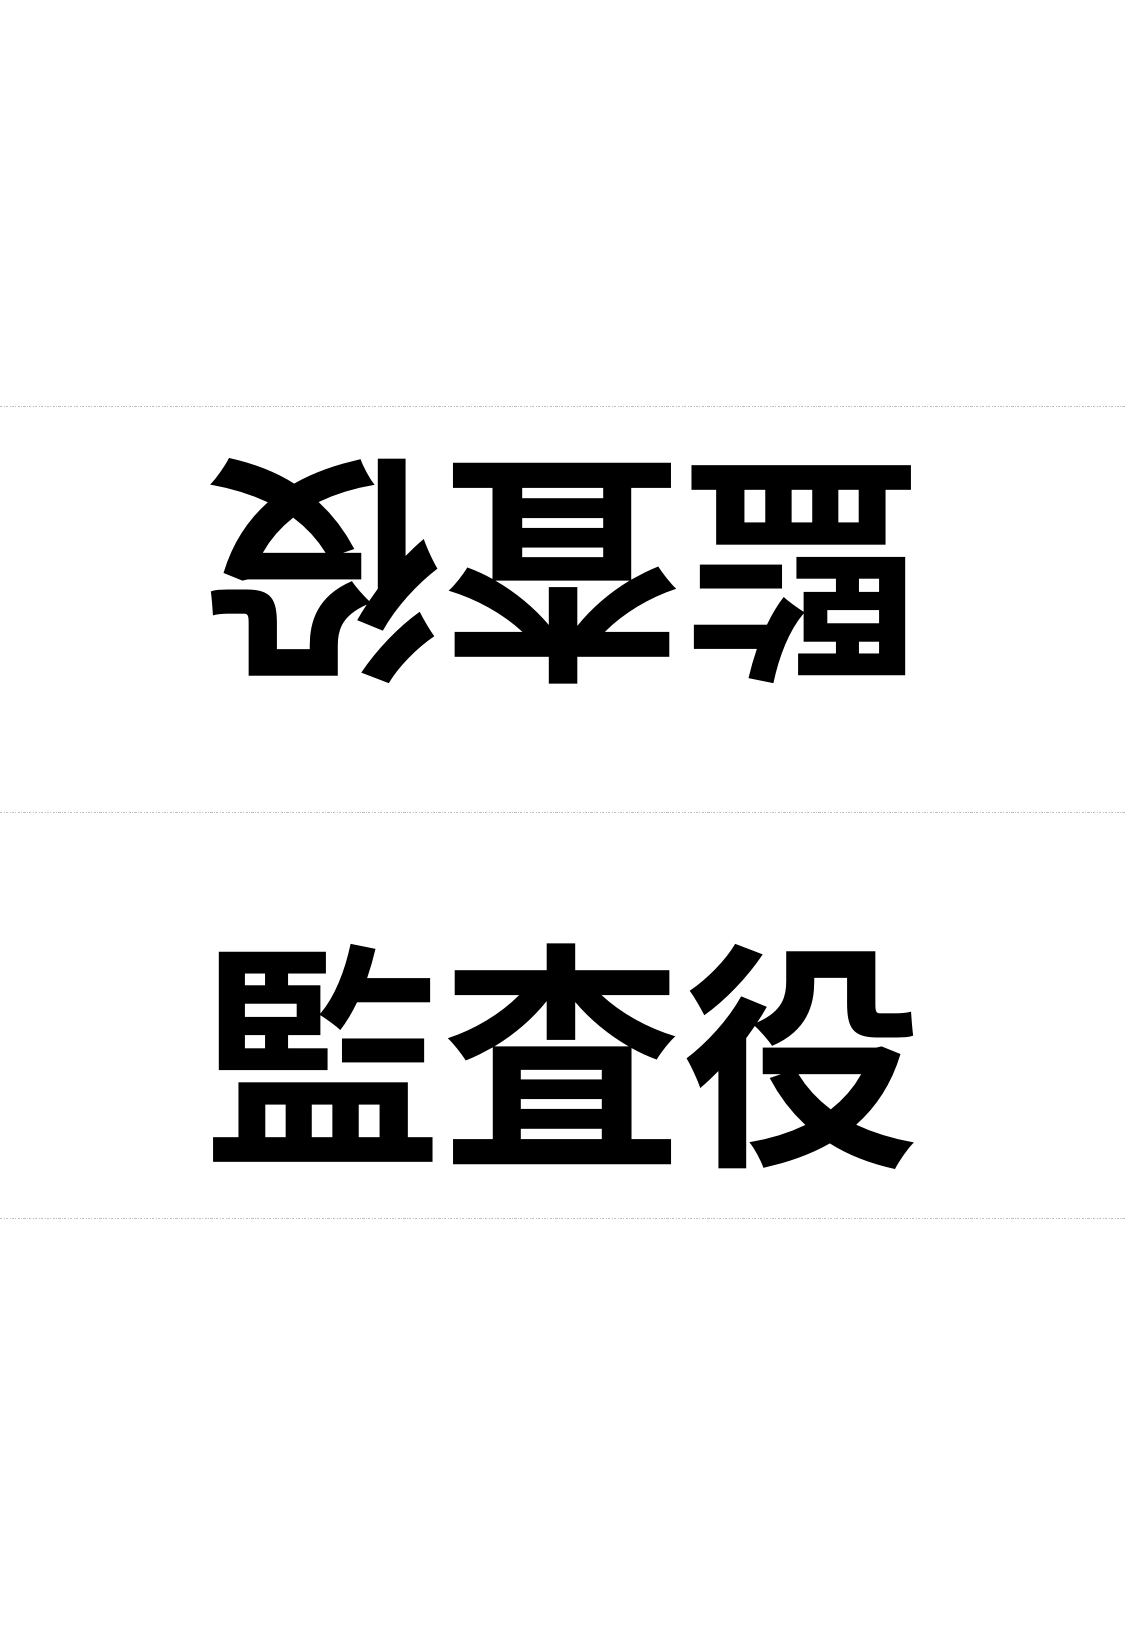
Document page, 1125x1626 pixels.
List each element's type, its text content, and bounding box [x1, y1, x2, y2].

text_box 監査役 [188, 425, 937, 728]
text_box 監査役 [188, 900, 937, 1204]
